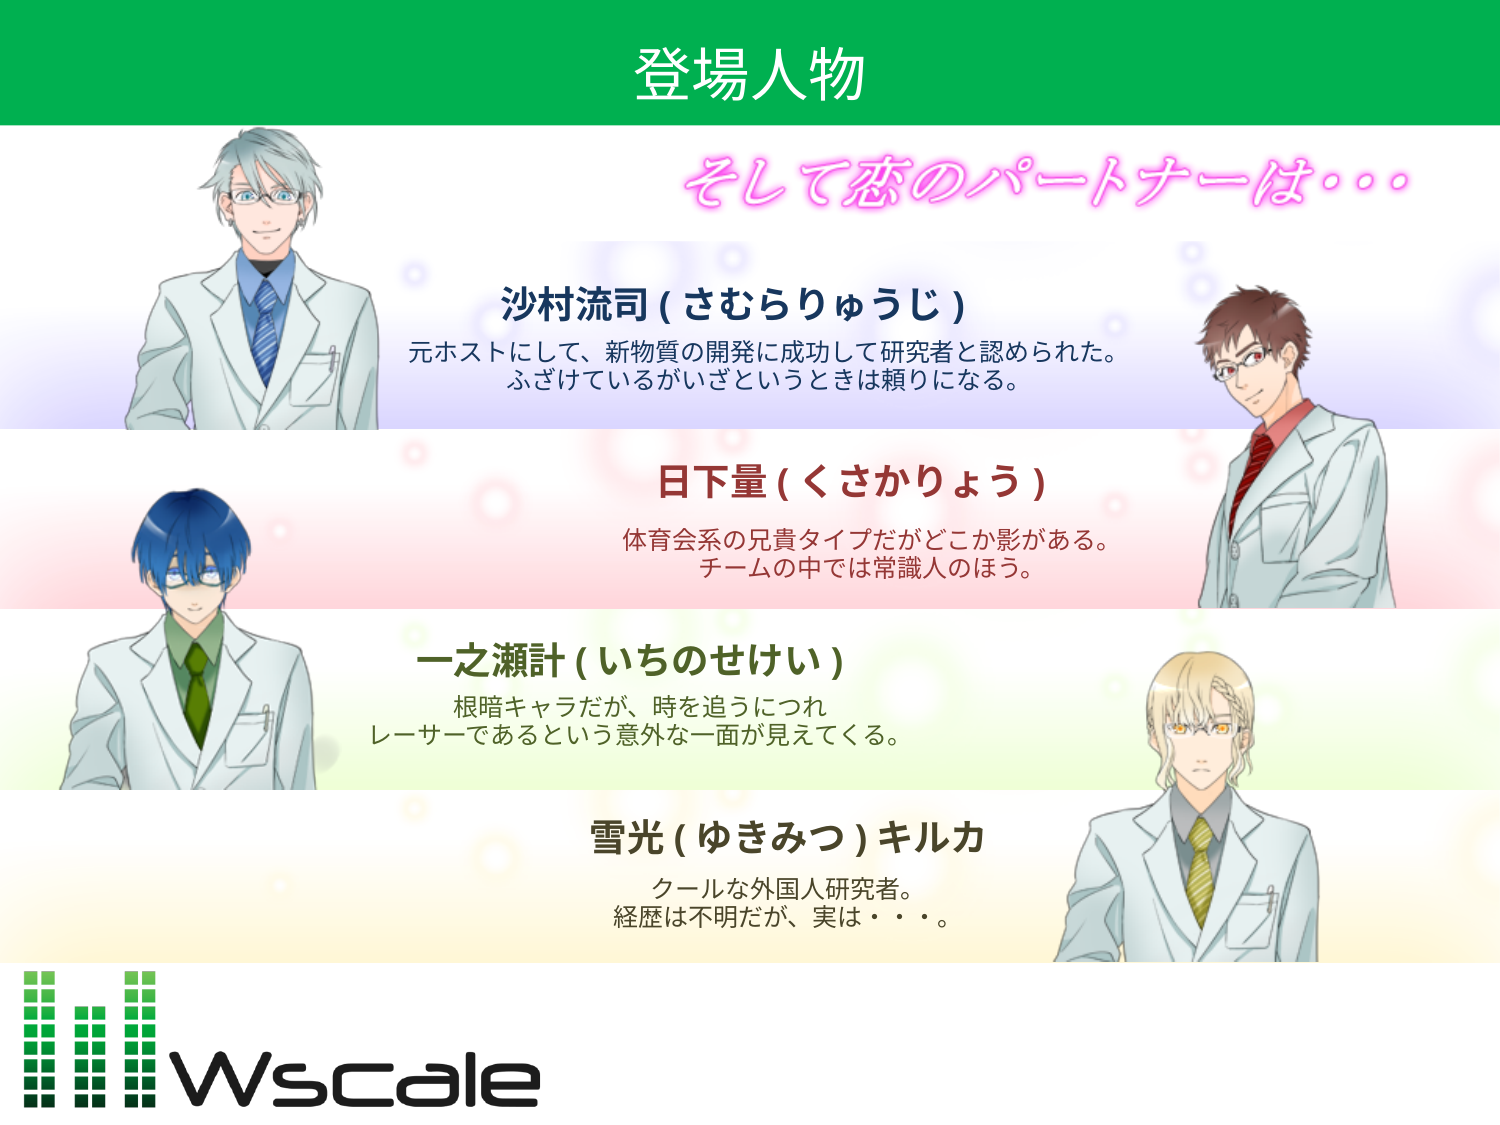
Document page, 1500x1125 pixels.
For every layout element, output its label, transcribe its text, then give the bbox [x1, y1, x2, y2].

picture [0, 91, 1500, 1125]
text_box 登場人物 [74, 30, 1425, 117]
